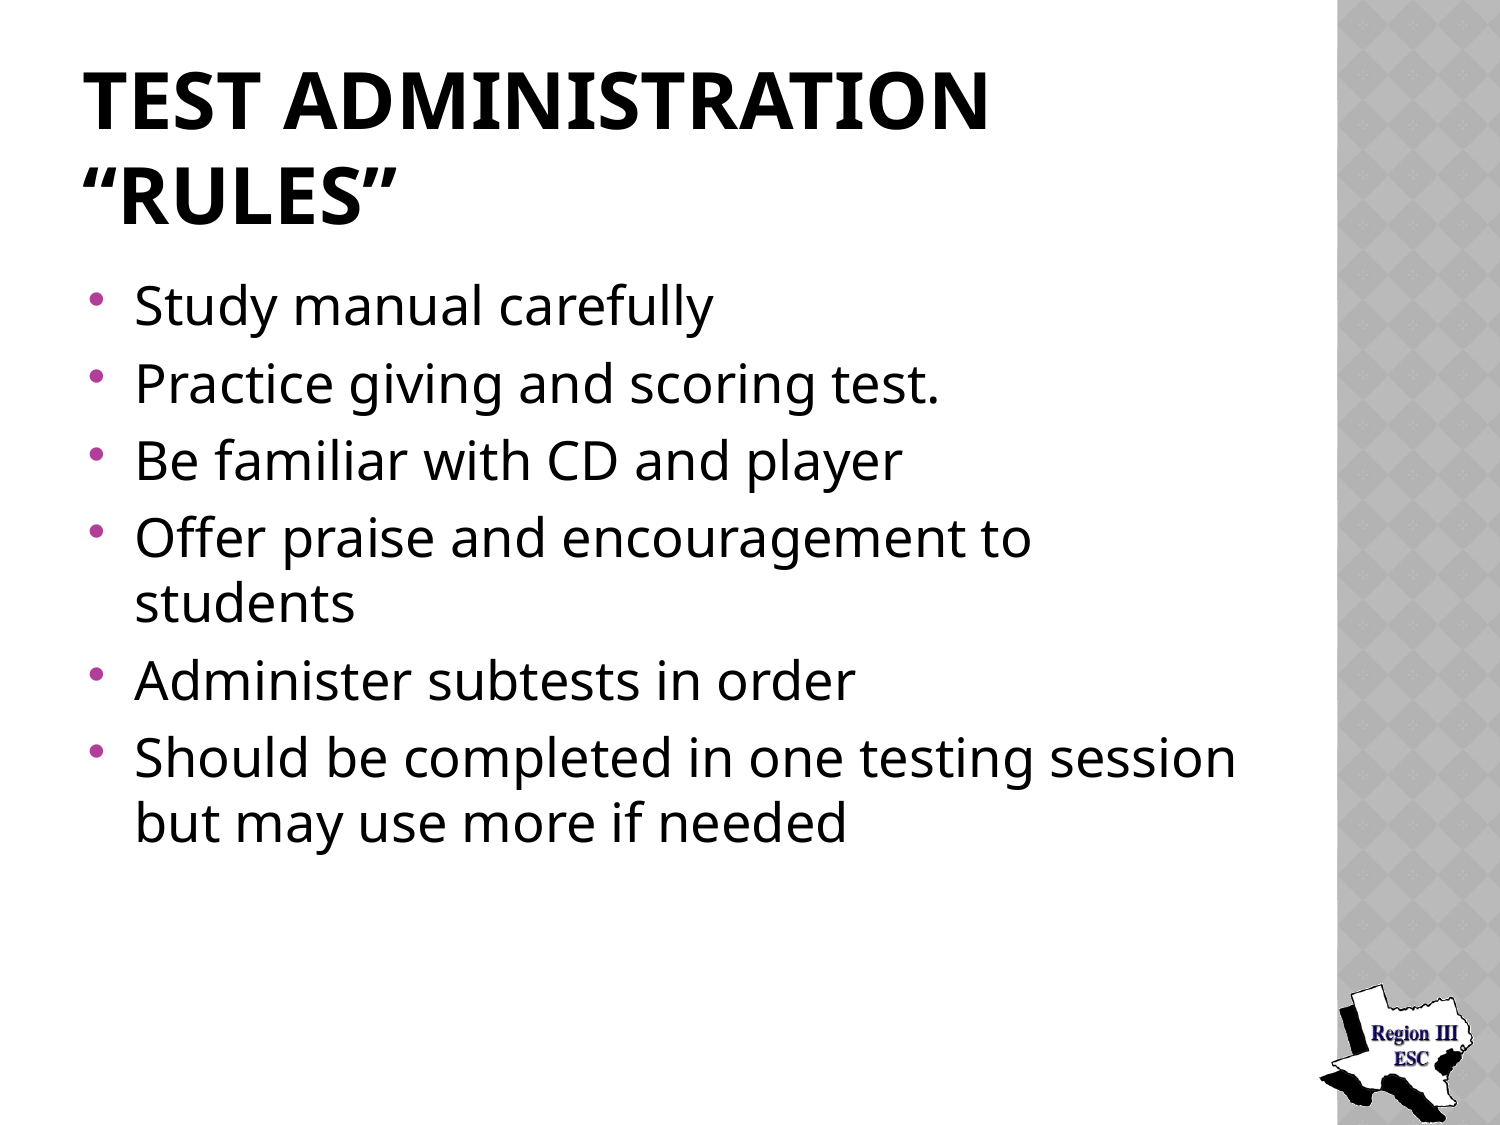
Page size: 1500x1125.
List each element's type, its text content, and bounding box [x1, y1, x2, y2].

list Study manual carefully Practice giving and scoring test. Be familiar with CD and player Offer praise and encouragement to students Administer subtests in order Should be completed in one testing session but may use more if needed [75, 264, 1263, 1059]
title Test Administration “Rules” [75, 52, 1263, 240]
picture [1318, 982, 1476, 1125]
